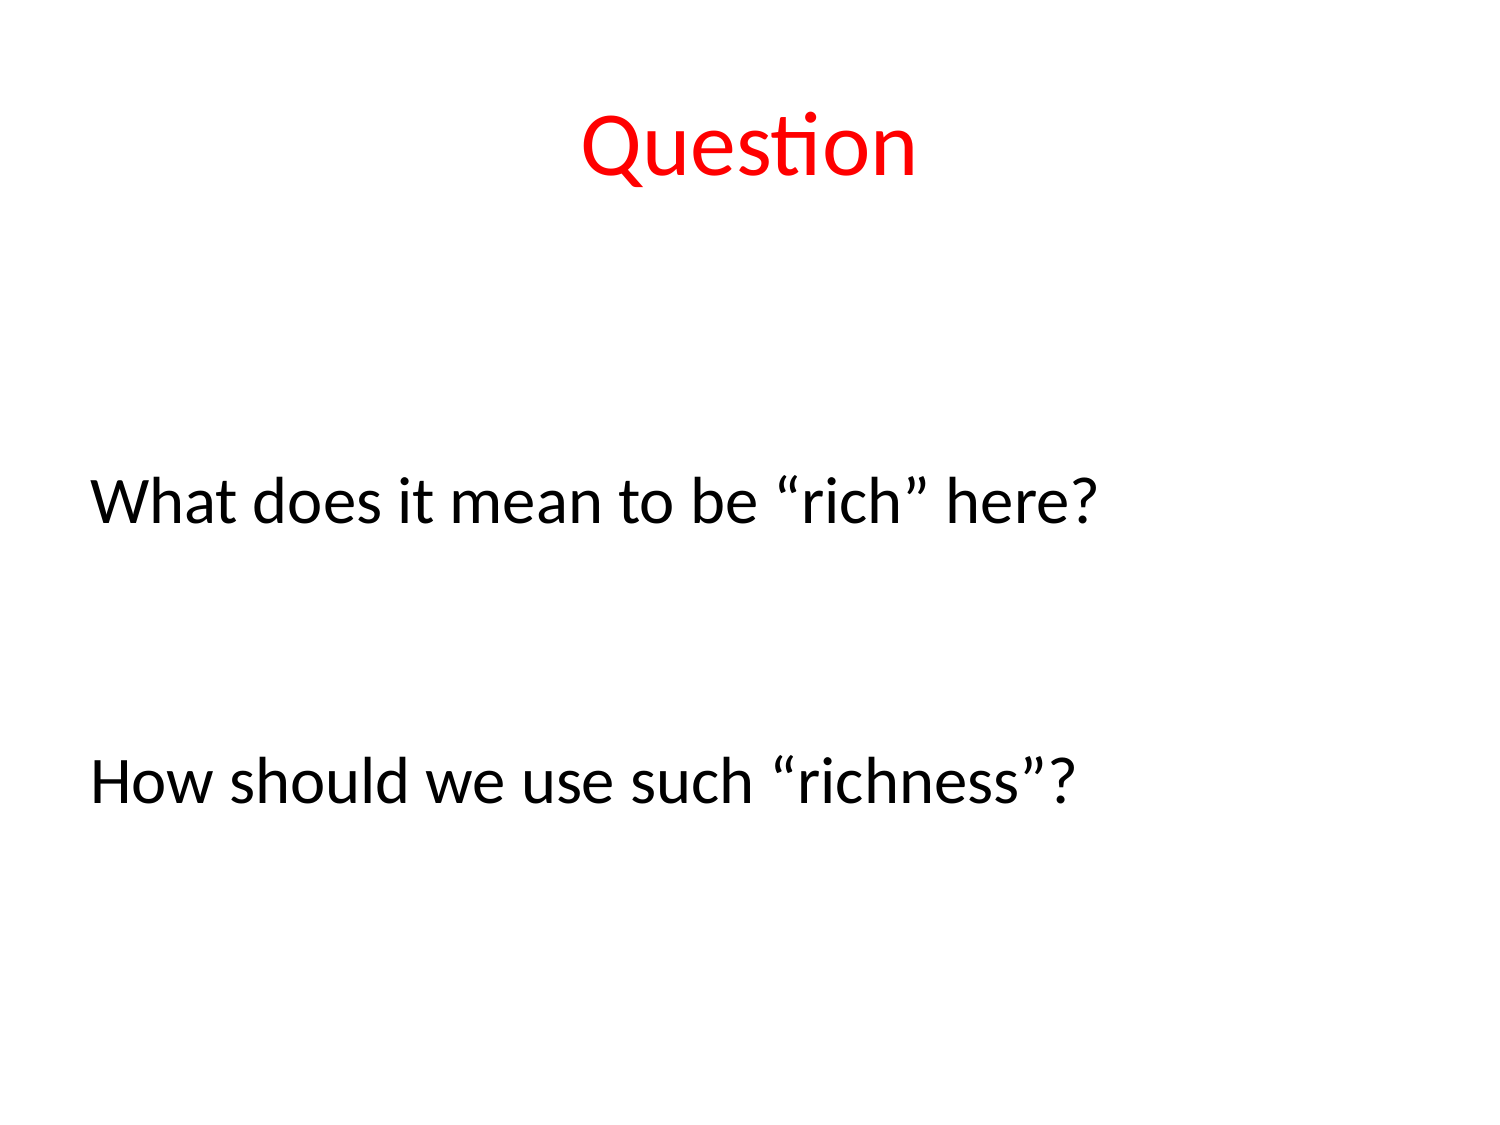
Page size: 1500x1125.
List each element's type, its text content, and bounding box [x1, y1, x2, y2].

title Question [75, 45, 1425, 233]
list What does it mean to be “rich” here? How should we use such “richness”? [75, 262, 1425, 1005]
